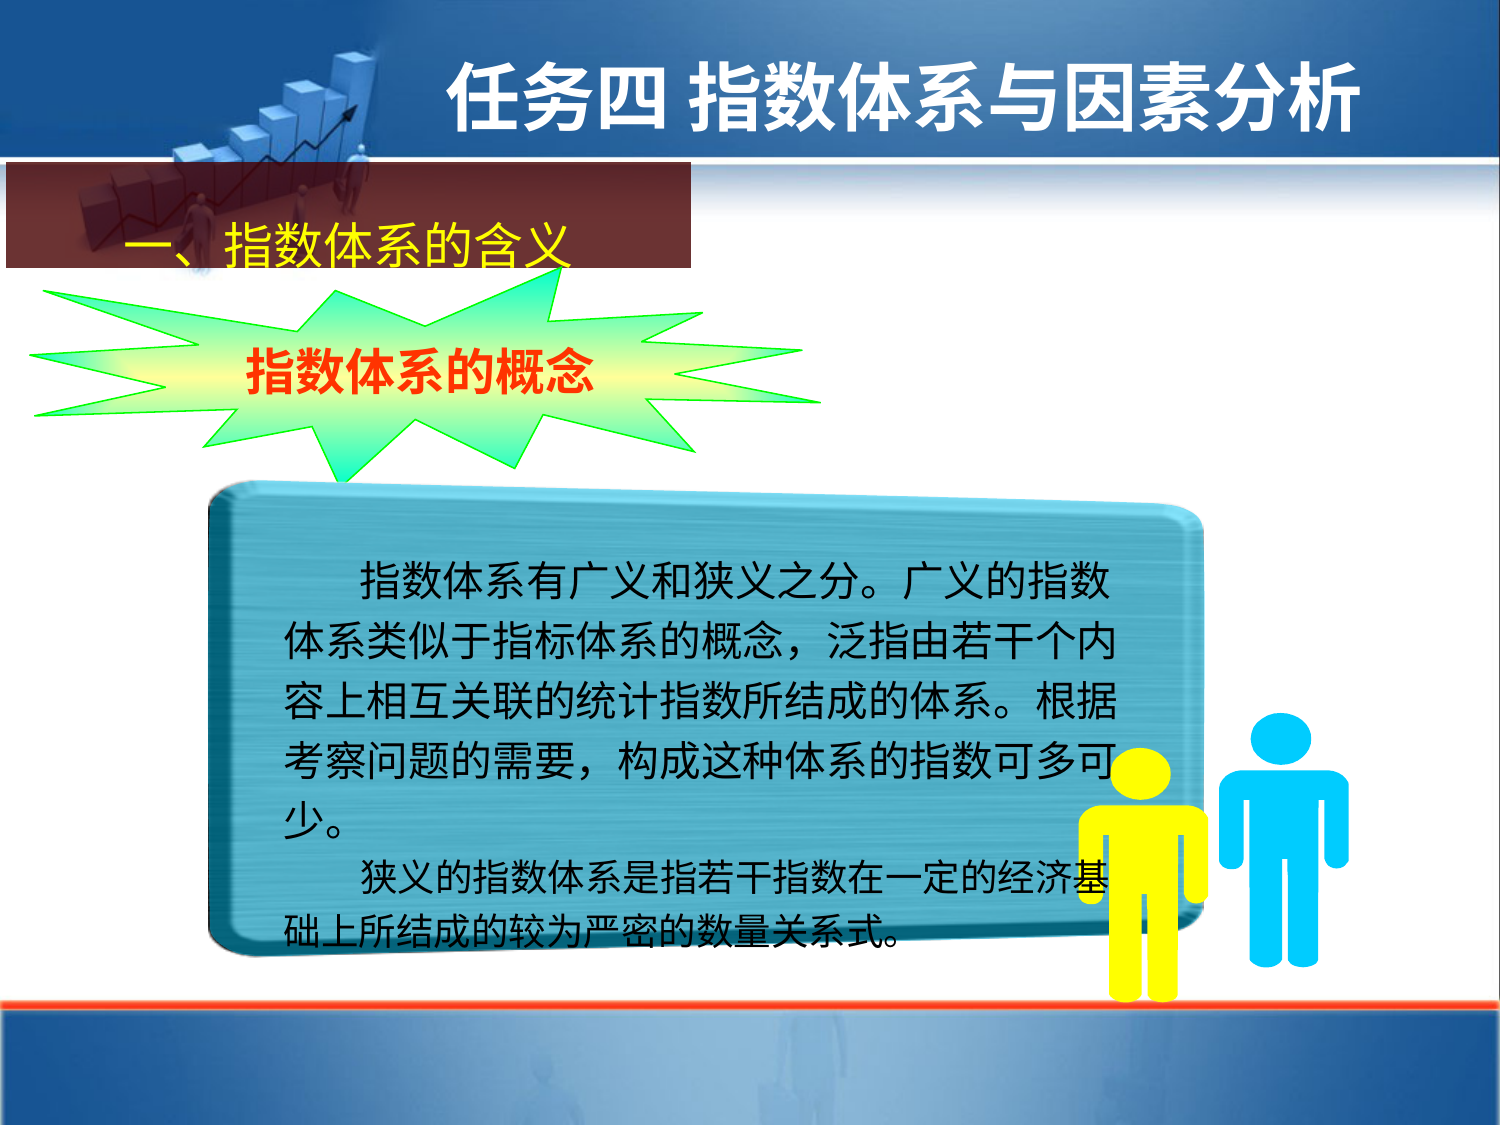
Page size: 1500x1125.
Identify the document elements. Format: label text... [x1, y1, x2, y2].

picture [0, 0, 1500, 1125]
text_box 一、指数体系的含义 [6, 162, 691, 268]
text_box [206, 479, 1349, 1003]
text_box 指数体系的概念 [29, 267, 821, 478]
text_box 任务四 指数体系与因素分析 [395, 42, 1500, 148]
